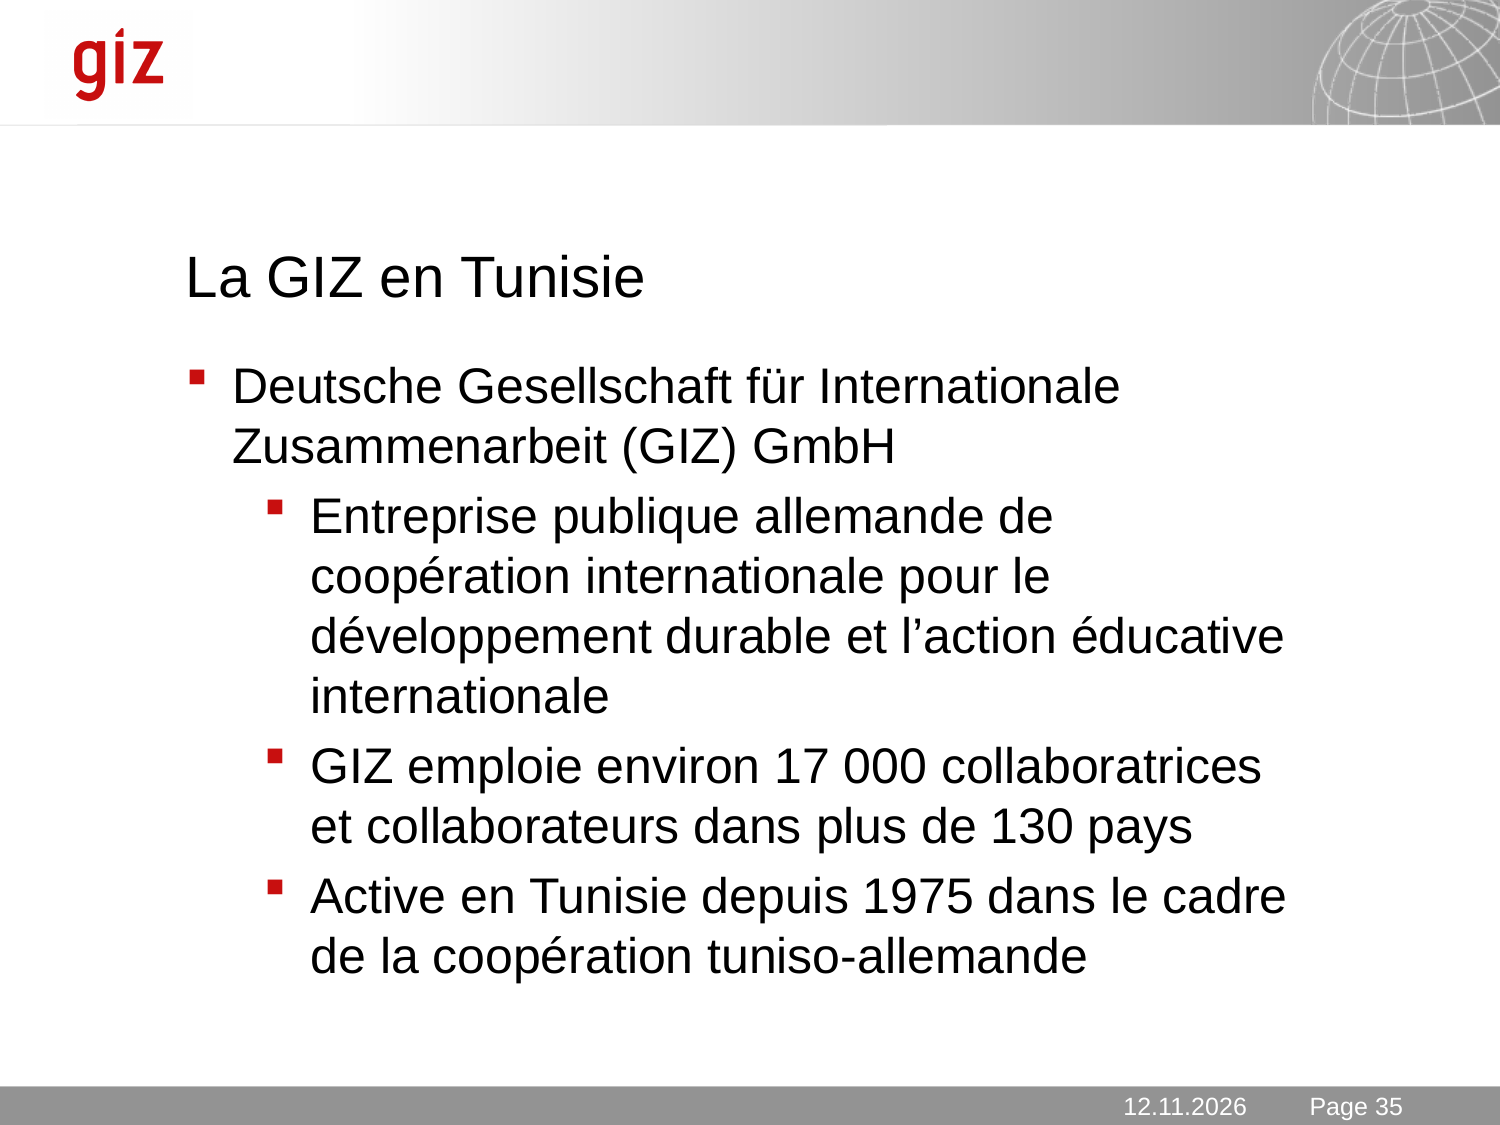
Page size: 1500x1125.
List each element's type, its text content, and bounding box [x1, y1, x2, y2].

list Deutsche Gesellschaft für Internationale Zusammenarbeit (GIZ) GmbH Entreprise publique allemande de coopération internationale pour le développement durable et l’action éducative internationale GIZ emploie environ 17 000 collaboratrices et collaborateurs dans plus de 130 pays Active en Tunisie depuis 1975 dans le cadre de la coopération tuniso-allemande [170, 345, 1325, 1021]
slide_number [1108, 1082, 1322, 1125]
title La GIZ en Tunisie [170, 231, 1325, 334]
picture [1311, 0, 1500, 125]
picture [44, 10, 193, 119]
